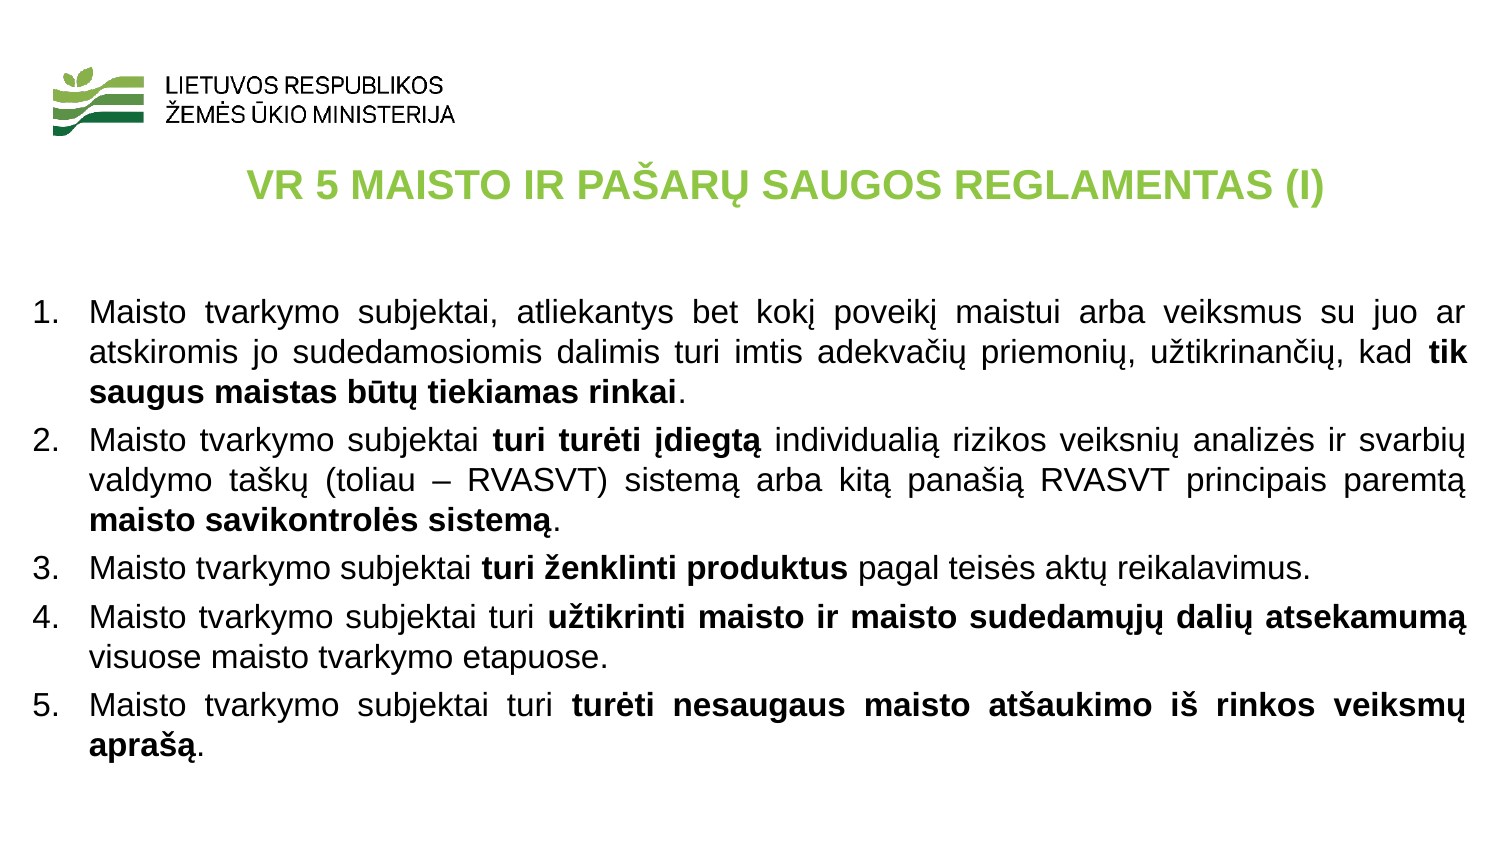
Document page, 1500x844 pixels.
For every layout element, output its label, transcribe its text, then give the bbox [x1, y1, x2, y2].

text_box VR 5 MAISTO IR PAŠARŲ SAUGOS REGLAMENTAS (I) [194, 150, 1388, 215]
picture [52, 67, 455, 137]
text_box Maisto tvarkymo subjektai, atliekantys bet kokį poveikį maistui arba veiksmus su juo ar atskiromis jo sudedamosiomis dalimis turi imtis adekvačių priemonių, užtikrinančių, kad tik saugus maistas būtų tiekiamas rinkai. Maisto tvarkymo subjektai turi turėti įdiegtą individualią rizikos veiksnių analizės ir svarbių valdymo taškų (toliau – RVASVT) sistemą arba kitą panašią RVASVT principais paremtą maisto savikontrolės sistemą. Maisto tvarkymo subjektai turi ženklinti produktus pagal teisės aktų reikalavimus. Maisto tvarkymo subjektai turi užtikrinti maisto ir maisto sudedamųjų dalių atsekamumą visuose maisto tvarkymo etapuose. Maisto tvarkymo subjektai turi turėti nesaugaus maisto atšaukimo iš rinkos veiksmų aprašą. [17, 282, 1483, 771]
